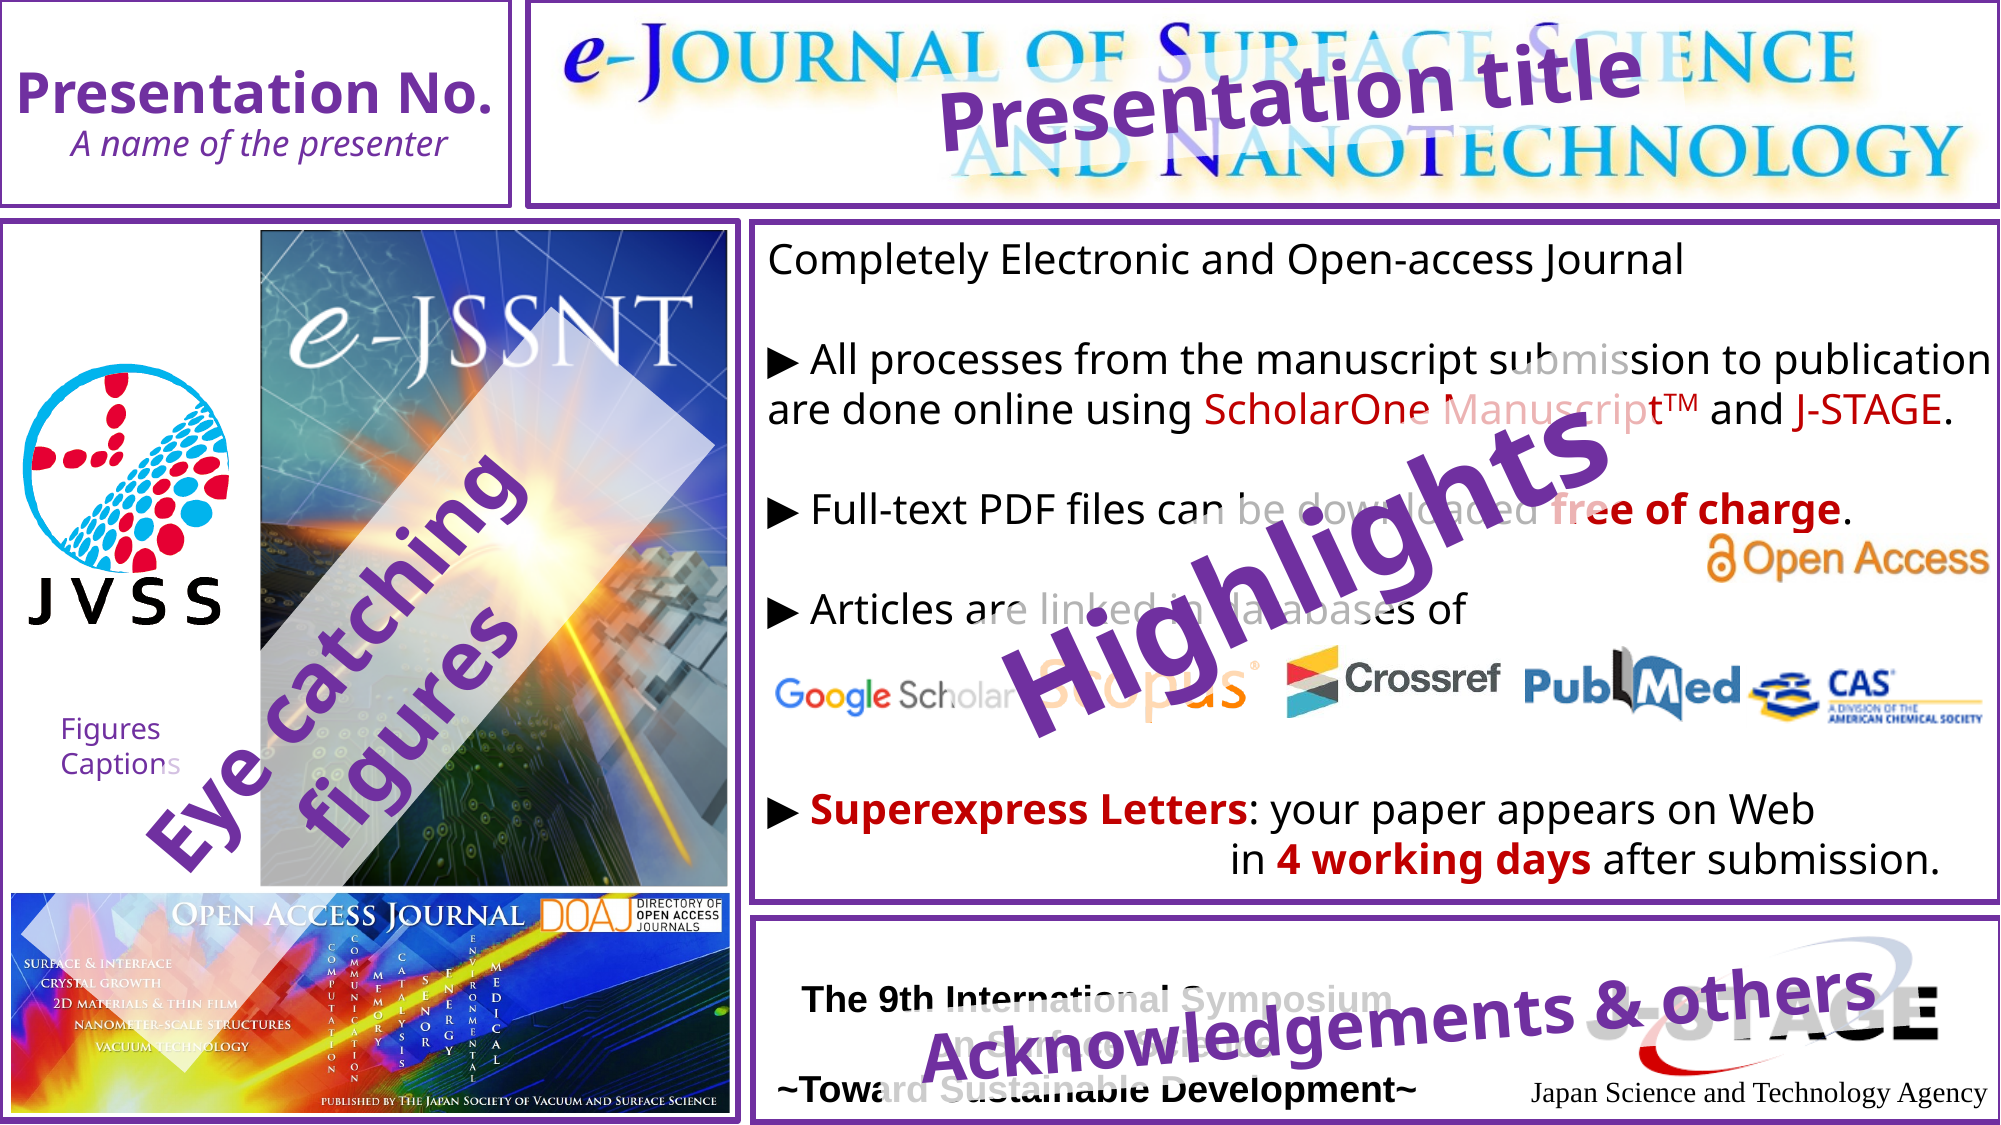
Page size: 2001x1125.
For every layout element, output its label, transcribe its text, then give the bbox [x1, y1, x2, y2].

picture [11, 230, 730, 1113]
text_box Highlights [925, 324, 1680, 796]
picture [11, 352, 240, 635]
picture [1033, 653, 1265, 728]
text_box Acknowledgements & others [874, 957, 1575, 1108]
text_box Eye catching figures [57, 658, 254, 891]
title Presentation No. A name of the presenter [0, 0, 510, 206]
text_box [528, 0, 2000, 206]
picture [1575, 926, 1960, 1091]
text_box [752, 917, 2000, 1065]
text_box [0, 221, 738, 1121]
text_box The 9th International Symposium on Surface Science ~Toward Sustainable Development~ [751, 967, 1444, 1118]
picture [1707, 533, 1991, 583]
picture [1525, 646, 1740, 722]
picture [535, 8, 1996, 213]
text_box [752, 1053, 2000, 1123]
picture [1286, 645, 1501, 718]
text_box Figures Captions [45, 702, 213, 788]
picture [774, 674, 1020, 718]
text_box Completely Electronic and Open-access Journal ▶ All processes from the manuscript submission to publication are done online using ScholarOne ManuscriptTM and J-STAGE. ▶ Full-text PDF files can be downloaded free of charge. ▶ Articles are linked in databases of ▶ Superexpress Letters: your paper appears on Web in 4 working days after submission. [752, 225, 2000, 891]
picture [1744, 665, 1985, 728]
text_box Japan Science and Technology Agency [1516, 1065, 2000, 1116]
text_box [751, 221, 2000, 903]
